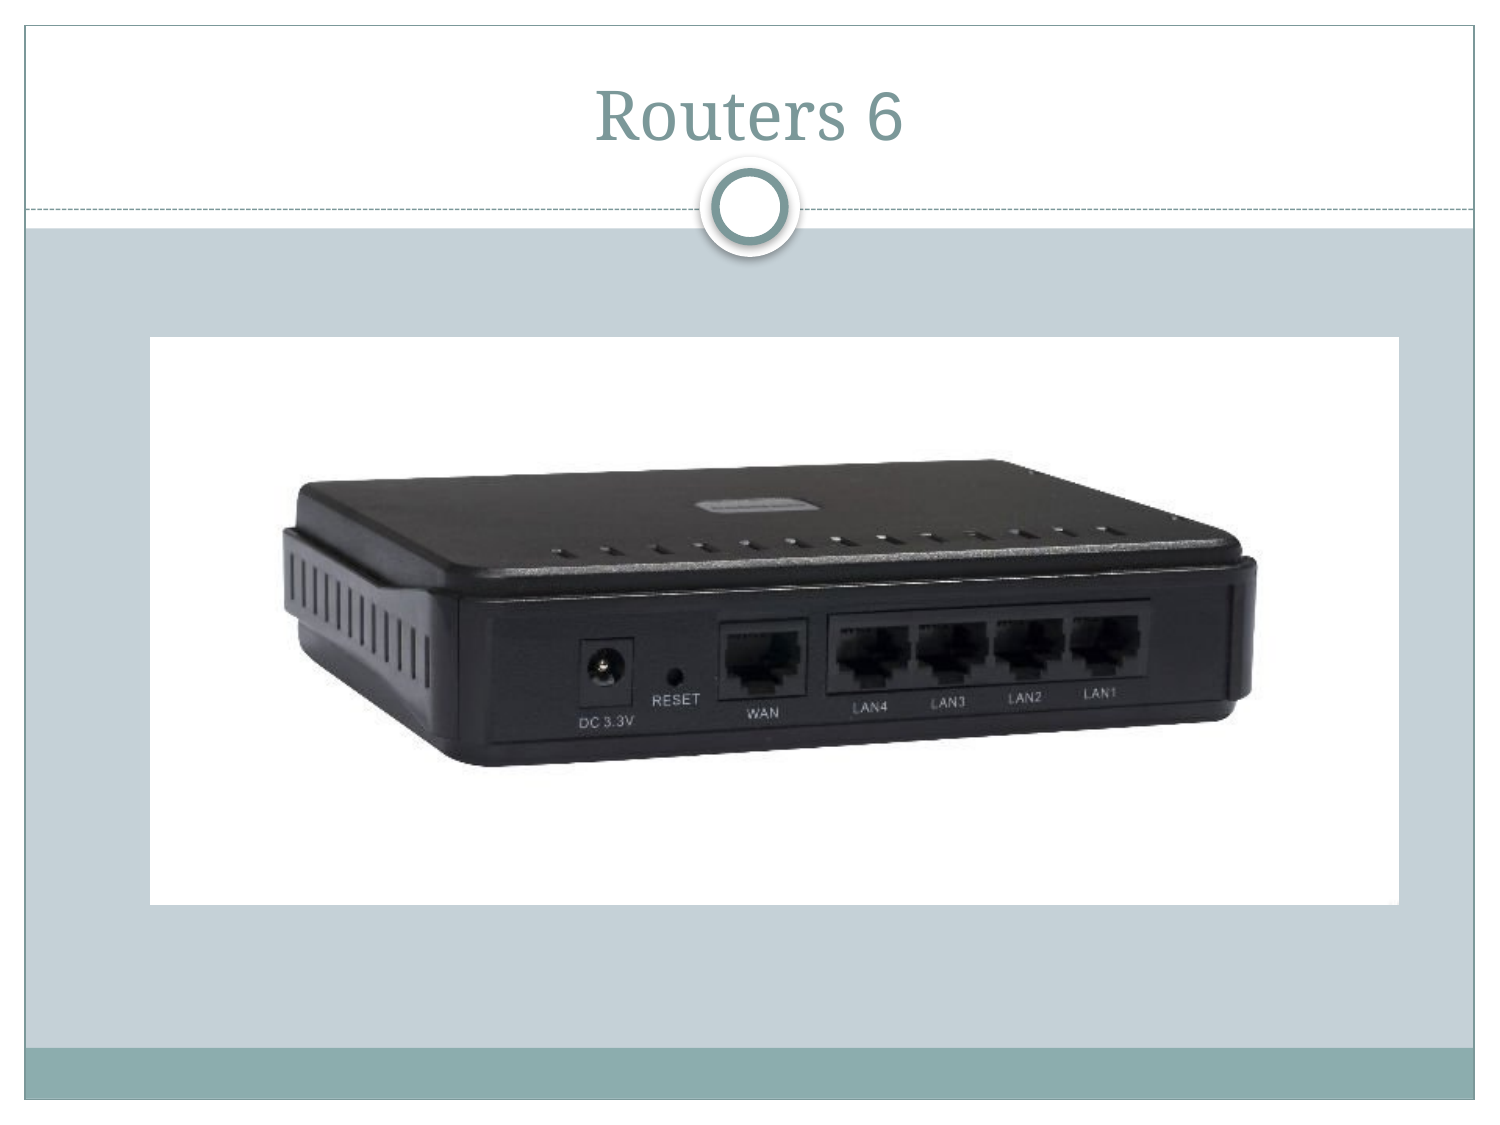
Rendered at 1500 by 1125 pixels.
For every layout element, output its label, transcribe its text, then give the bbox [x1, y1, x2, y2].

title 6 Routers [49, 37, 1450, 162]
picture [149, 337, 1399, 905]
